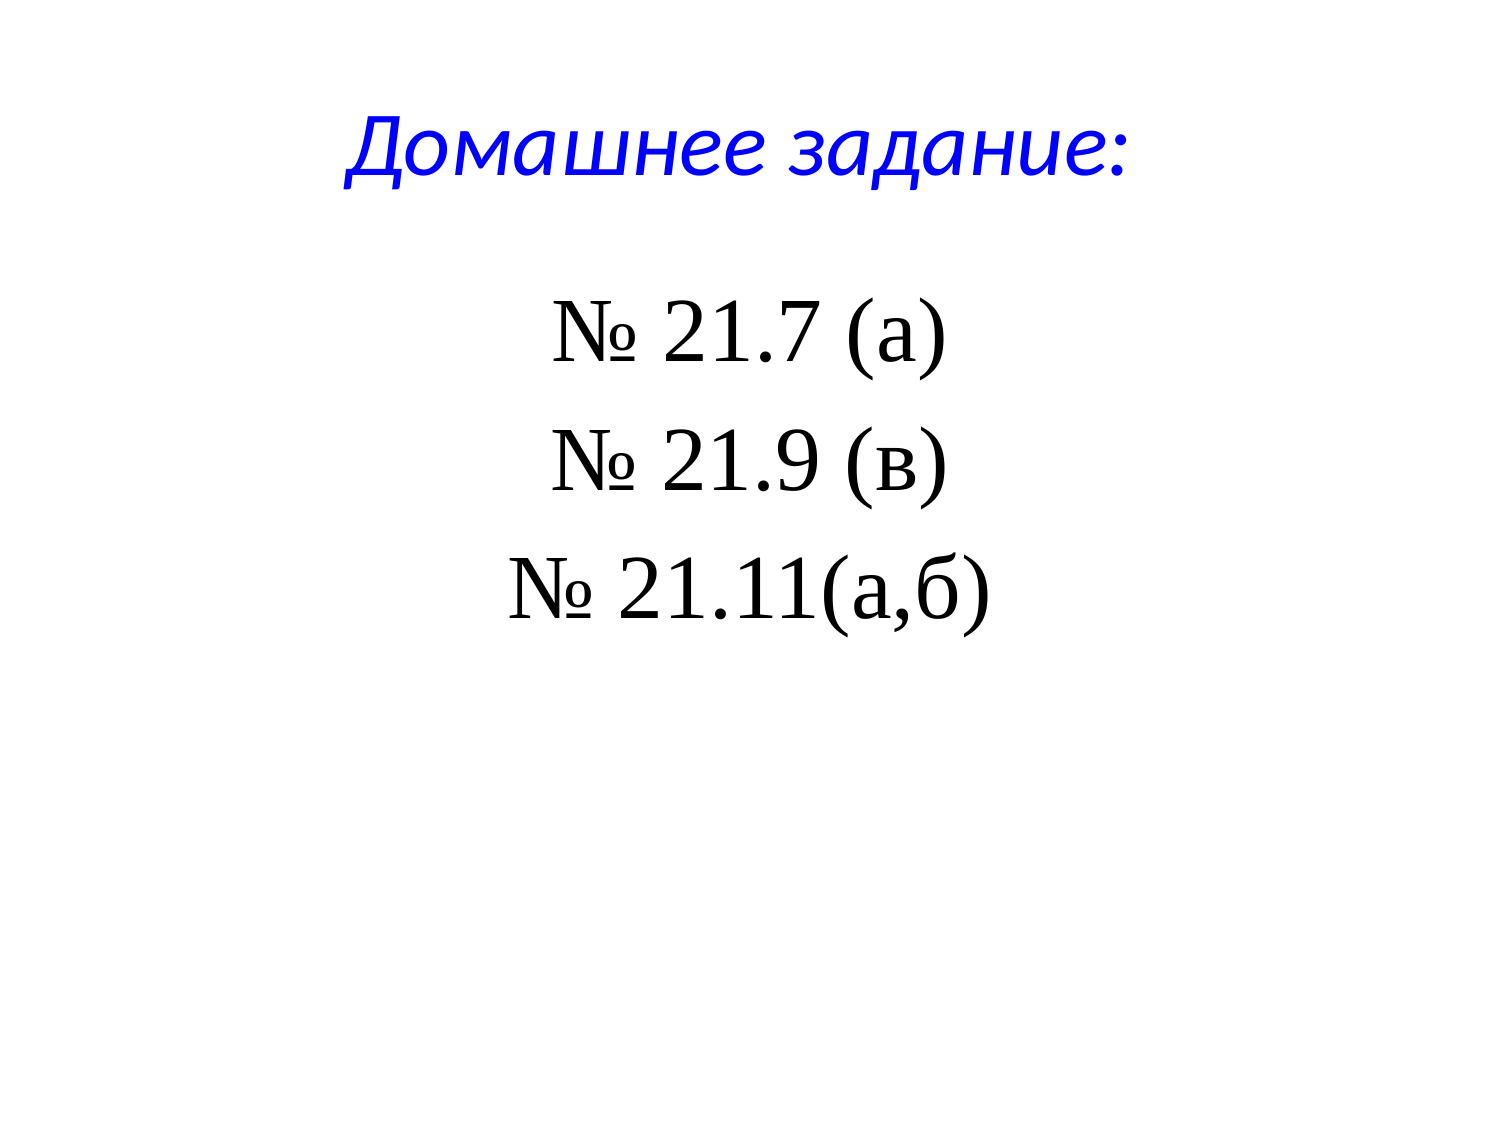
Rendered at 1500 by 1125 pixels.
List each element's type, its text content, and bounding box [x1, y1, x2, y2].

title Домашнее задание: [75, 45, 1425, 233]
list № 21.7 (а) № 21.9 (в) № 21.11(а,б) [75, 262, 1425, 1005]
